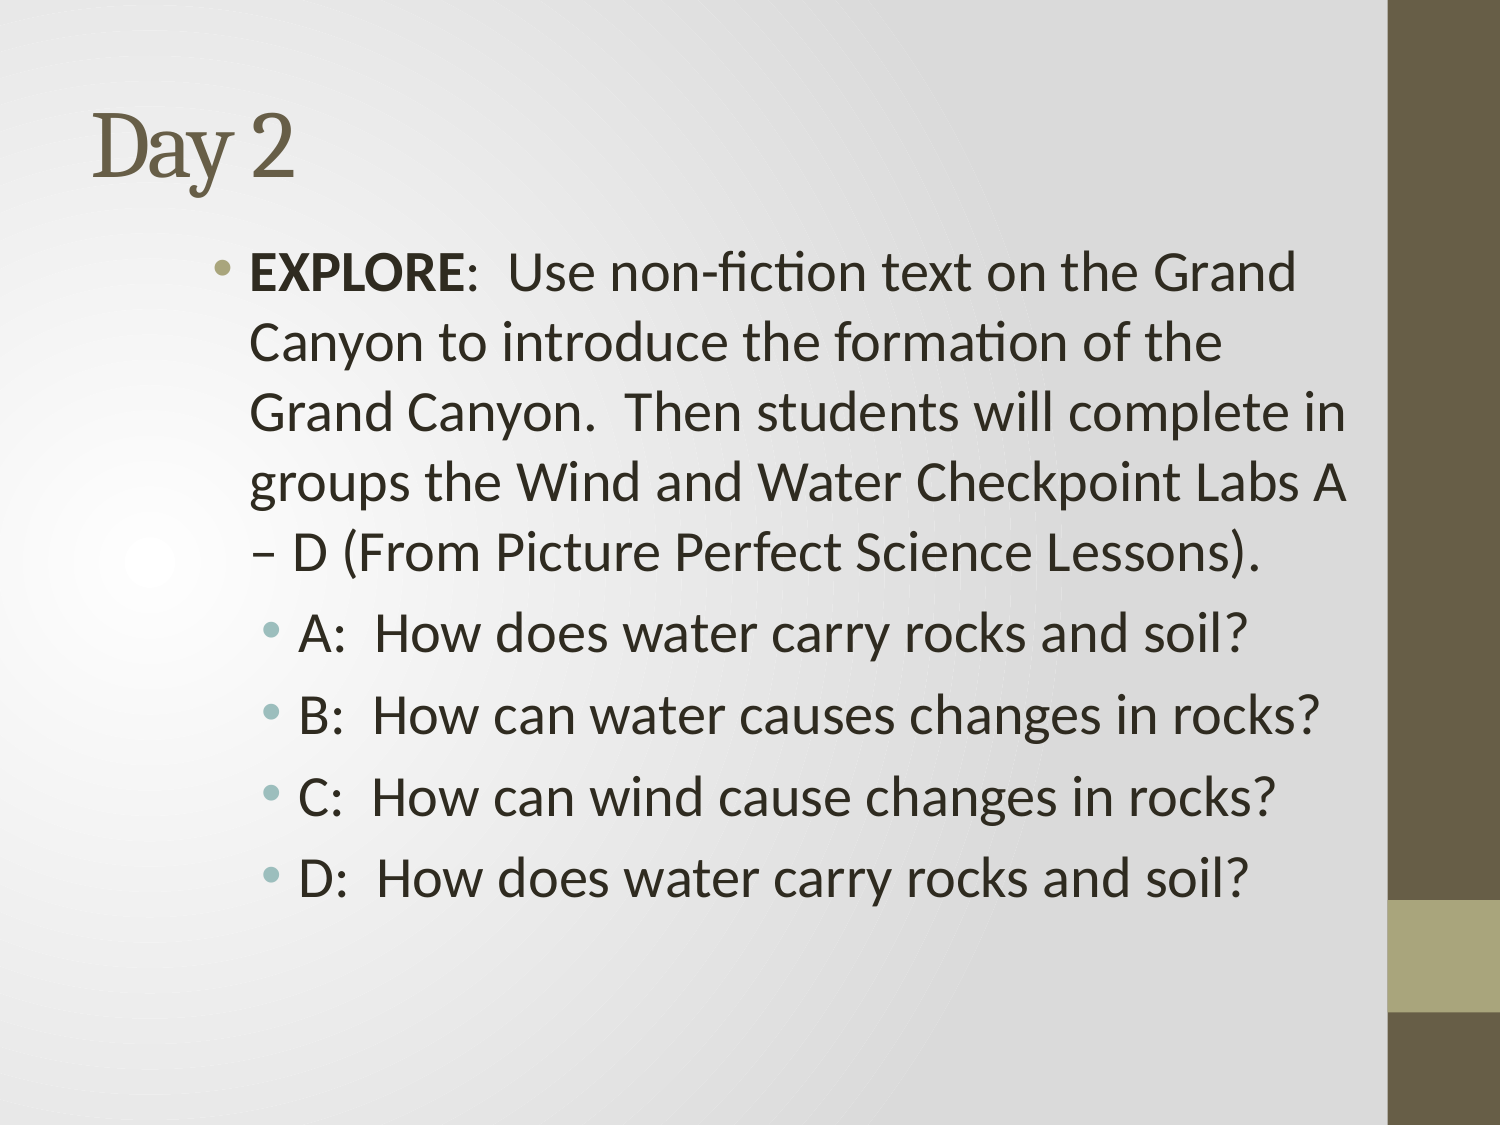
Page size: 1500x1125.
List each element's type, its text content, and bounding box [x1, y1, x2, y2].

list EXPLORE: Use non-fiction text on the Grand Canyon to introduce the formation of the Grand Canyon. Then students will complete in groups the Wind and Water Checkpoint Labs A – D (From Picture Perfect Science Lessons). A: How does water carry rocks and soil? B: How can water causes changes in rocks? C: How can wind cause changes in rocks? D: How does water carry rocks and soil? [178, 225, 1372, 1005]
title Day 2 [75, 45, 1325, 233]
